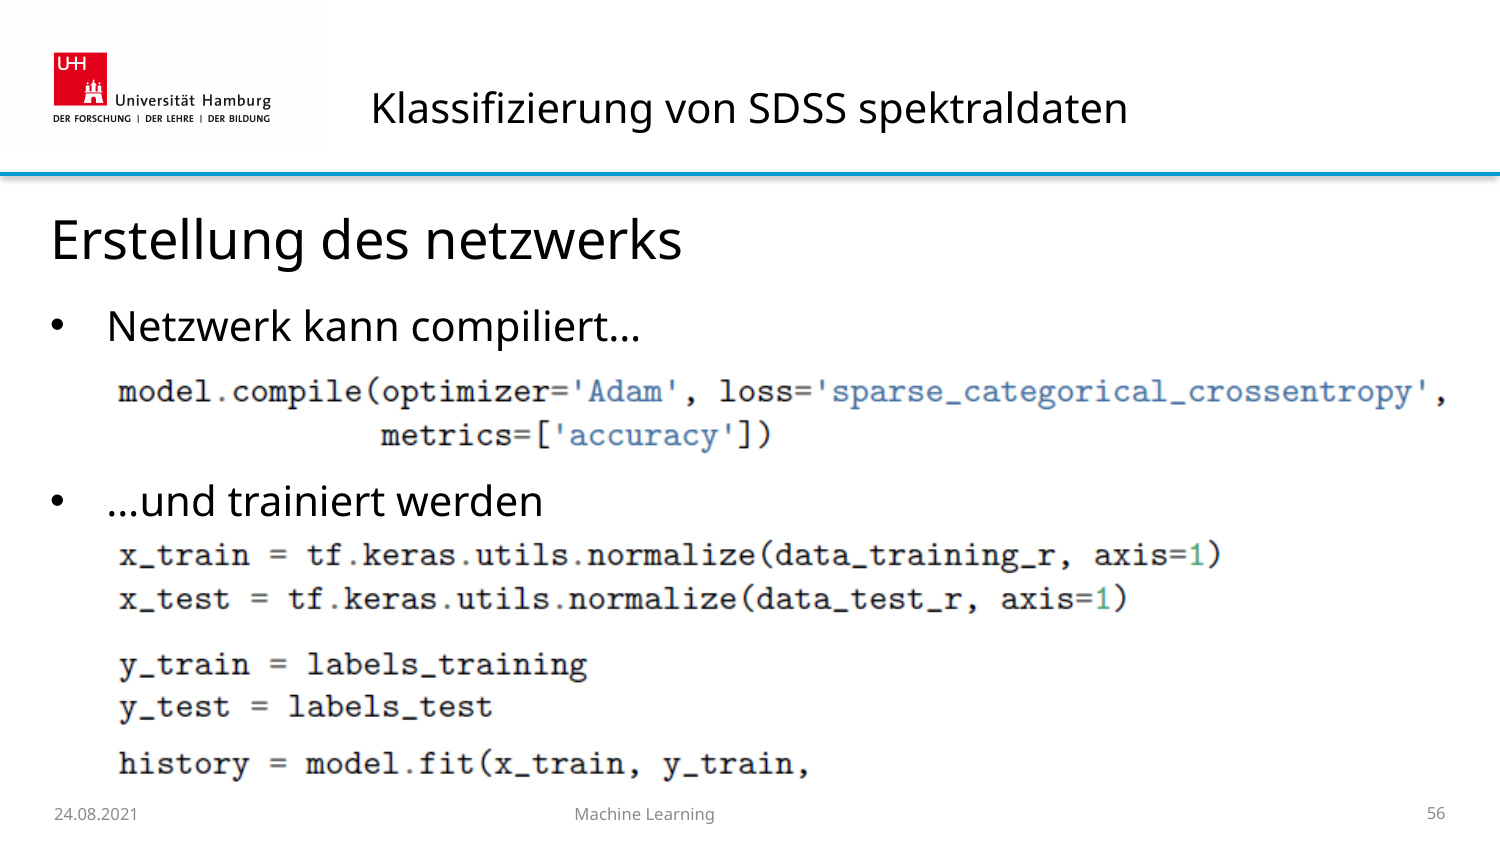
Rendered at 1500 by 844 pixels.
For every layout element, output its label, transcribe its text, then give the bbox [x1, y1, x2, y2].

picture [92, 372, 1465, 470]
picture [92, 527, 1465, 625]
list Netzwerk kann compiliert… …und trainiert werden [35, 291, 1140, 765]
footer Machine Learning [273, 797, 1016, 833]
picture [1, 0, 323, 149]
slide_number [54, 788, 210, 833]
picture [92, 641, 1465, 789]
slide_number 56 [1361, 797, 1446, 833]
title Klassifizierung von SDSS spektraldaten [275, 91, 1225, 122]
list Erstellung des netzwerks [35, 197, 1406, 281]
